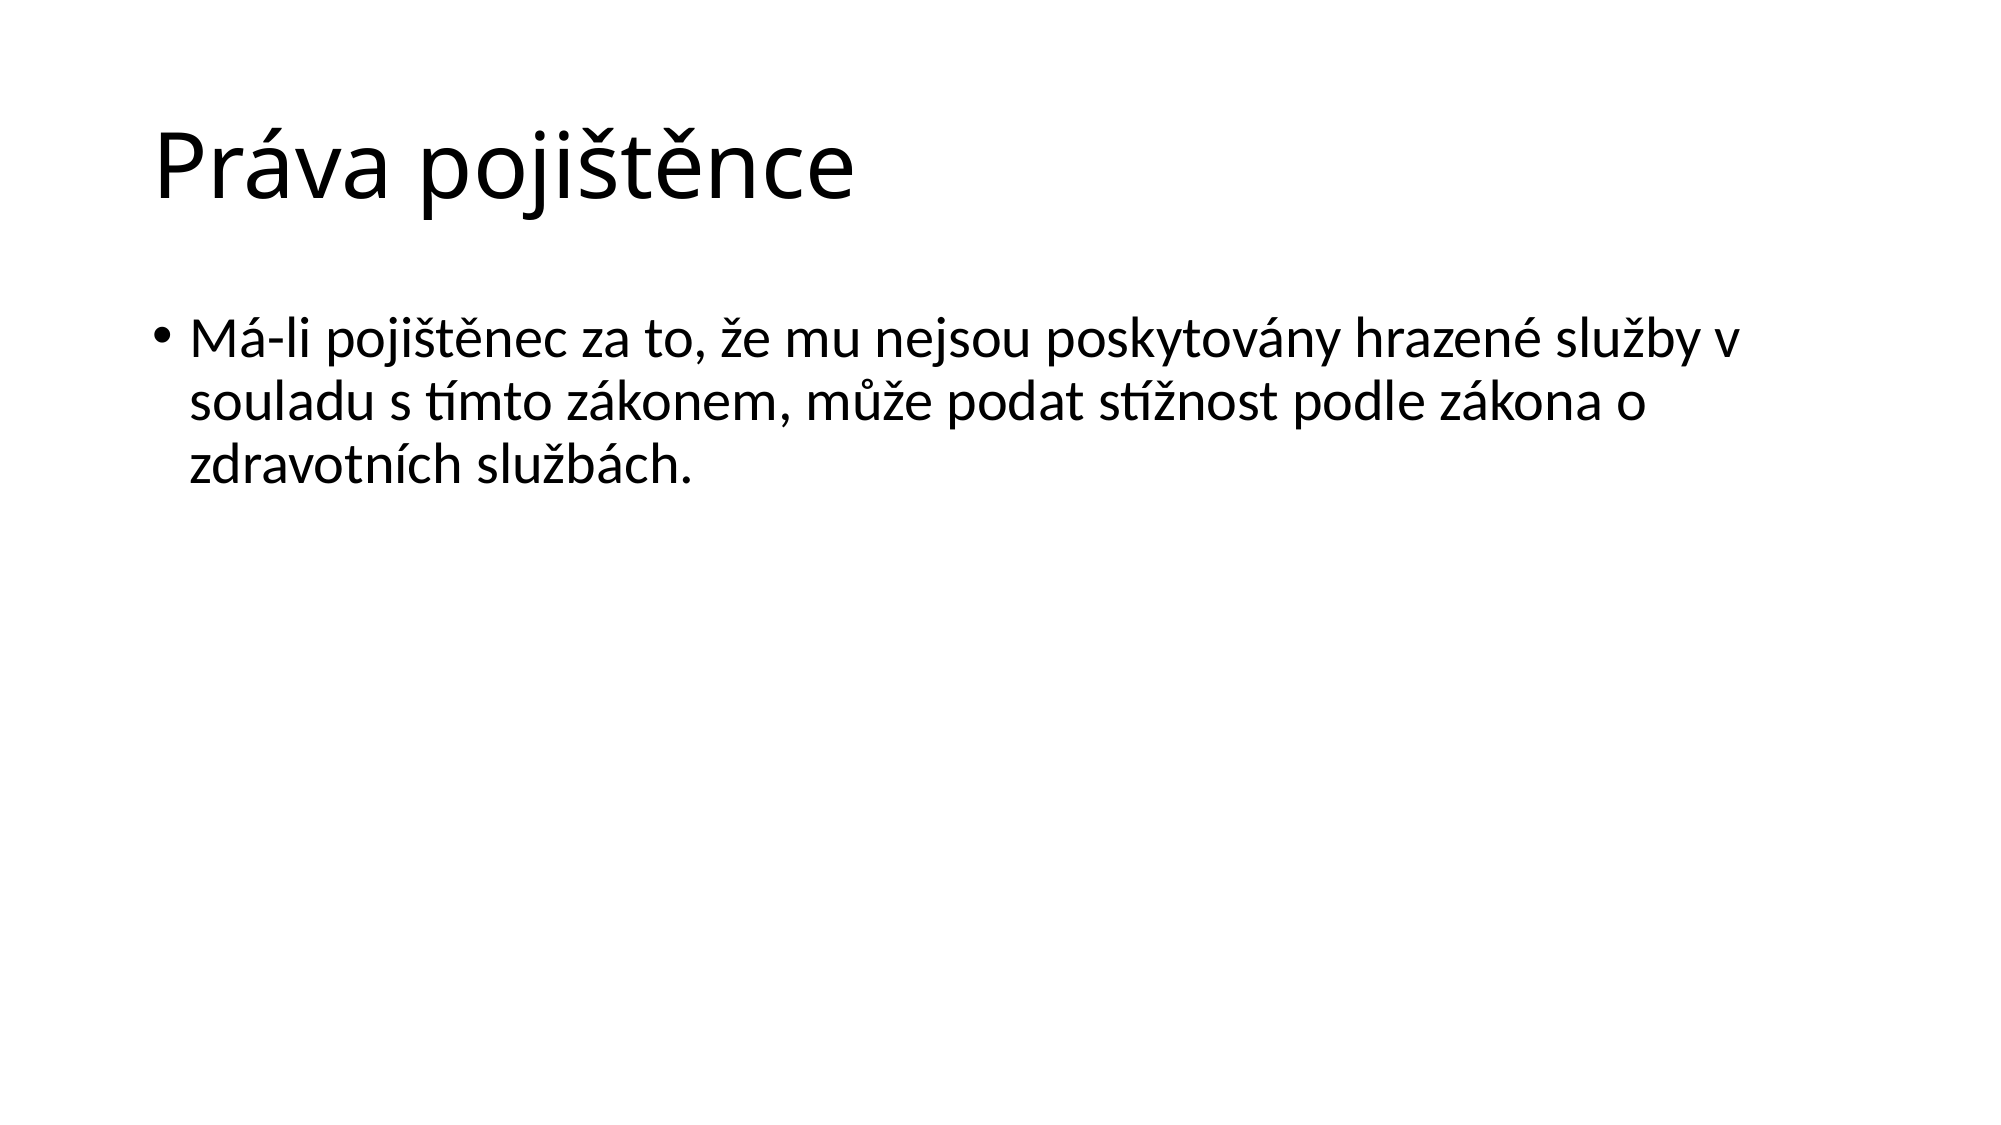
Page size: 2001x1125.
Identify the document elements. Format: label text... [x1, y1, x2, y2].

list Má-li pojištěnec za to, že mu nejsou poskytovány hrazené služby v souladu s tímto zákonem, může podat stížnost podle zákona o zdravotních službách. [137, 299, 1863, 1014]
title Práva pojištěnce [137, 59, 1863, 278]
